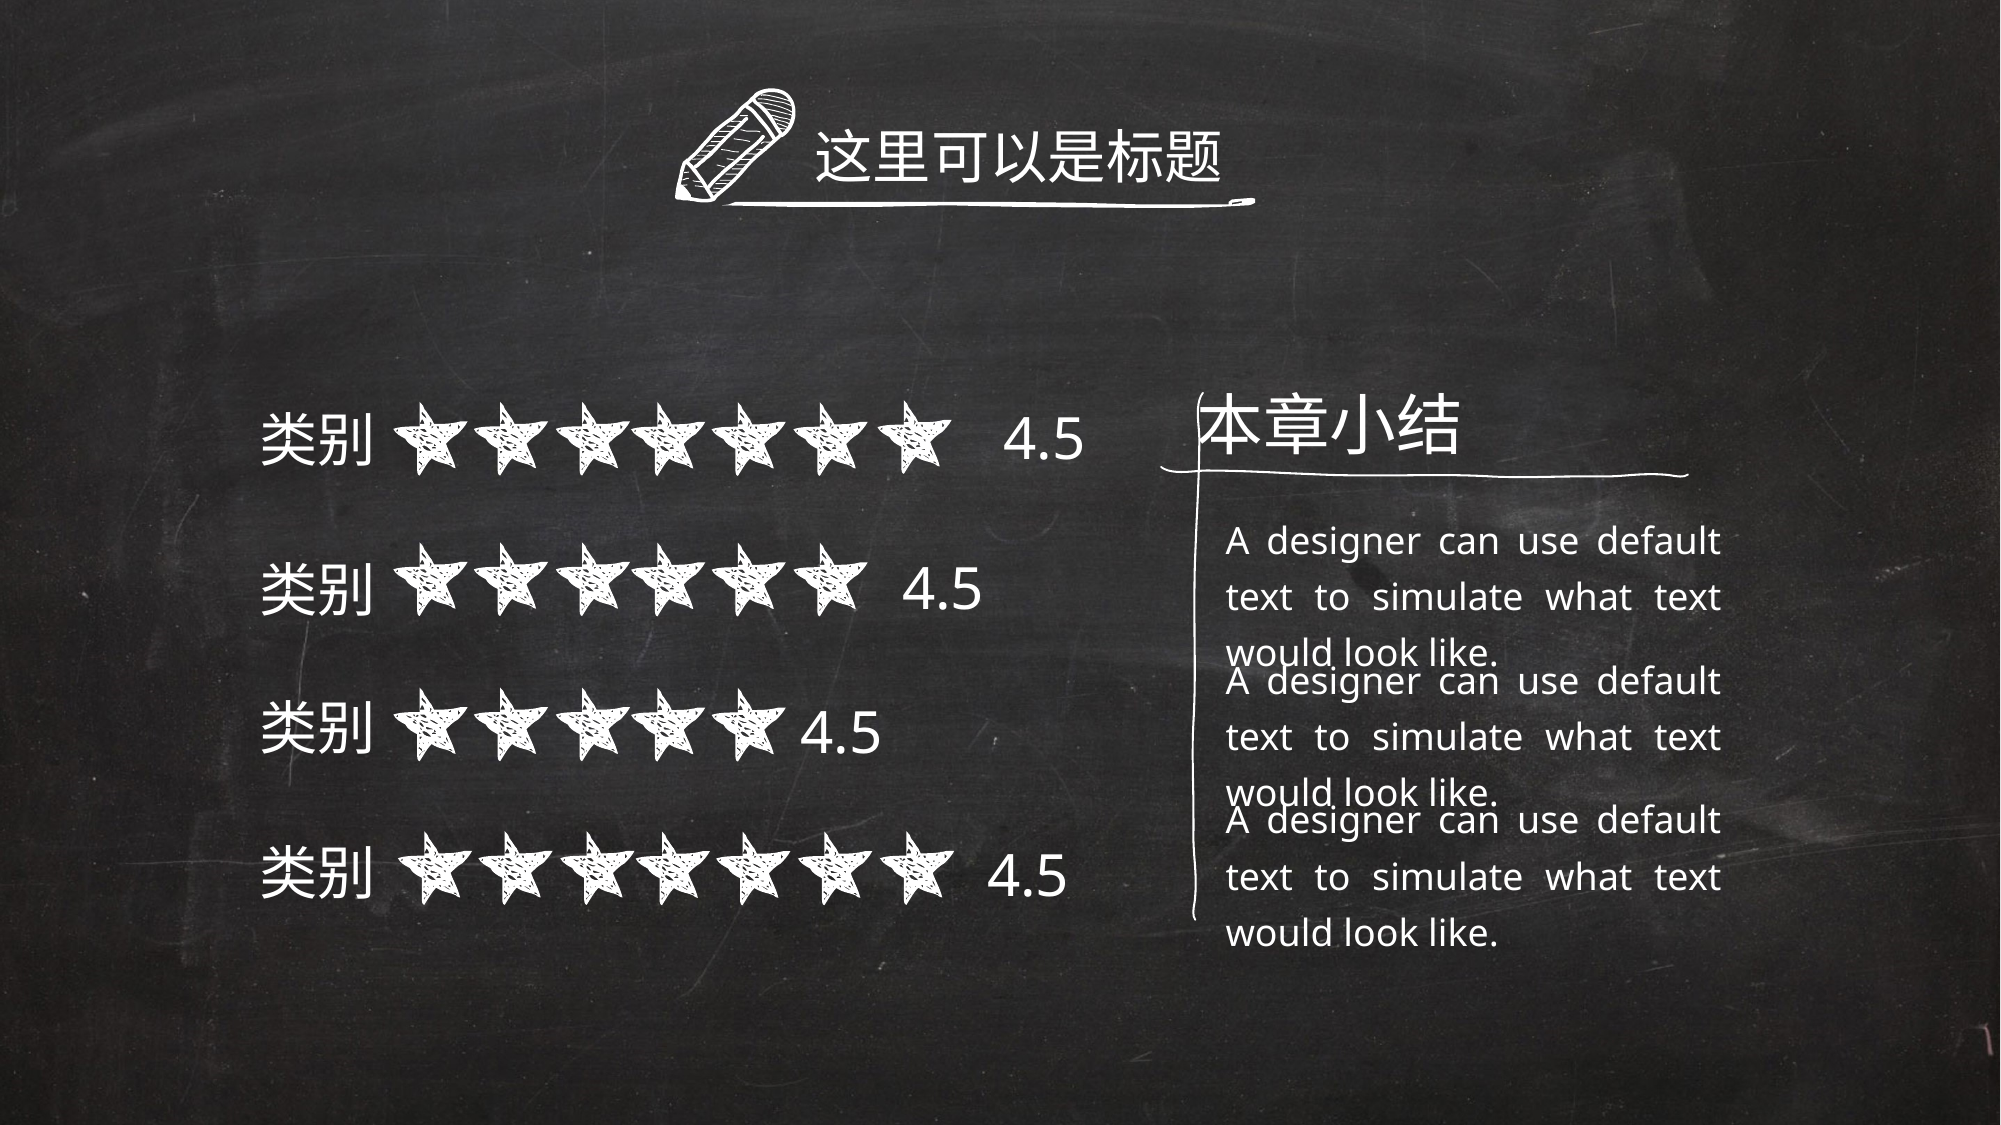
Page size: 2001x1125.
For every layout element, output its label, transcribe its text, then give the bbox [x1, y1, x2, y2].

text_box [1160, 466, 1197, 474]
text_box [555, 542, 631, 617]
text_box [555, 687, 631, 762]
text_box [631, 542, 706, 617]
text_box 4.5 [887, 544, 1040, 629]
text_box A designer can use default text to simulate what text would look like. [1210, 498, 1737, 637]
text_box [631, 687, 706, 762]
text_box [1200, 469, 1689, 479]
text_box 4.5 [785, 687, 939, 773]
text_box [478, 831, 553, 905]
text_box [798, 831, 873, 906]
text_box 4.5 [988, 394, 1142, 479]
text_box [880, 831, 955, 905]
text_box [877, 400, 952, 474]
text_box [393, 401, 468, 476]
picture [0, 0, 2001, 1125]
text_box [1191, 392, 1204, 921]
text_box [473, 542, 549, 617]
text_box A designer can use default text to simulate what text would look like. [1210, 637, 1737, 777]
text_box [675, 88, 1285, 208]
text_box 类别 [244, 828, 398, 914]
text_box [711, 402, 786, 476]
text_box [393, 542, 468, 617]
text_box [631, 402, 706, 476]
text_box 类别 [244, 395, 398, 481]
text_box 类别 [244, 545, 398, 631]
text_box [397, 831, 473, 905]
text_box [793, 542, 868, 617]
text_box [635, 831, 710, 906]
text_box A designer can use default text to simulate what text would look like. [1210, 777, 1737, 962]
text_box [711, 687, 786, 762]
text_box [473, 687, 549, 762]
text_box 4.5 [972, 830, 1125, 916]
text_box [393, 687, 468, 762]
text_box [793, 402, 868, 476]
text_box [716, 831, 791, 906]
text_box [473, 401, 549, 476]
text_box [555, 401, 631, 476]
text_box [560, 831, 635, 905]
text_box 本章小结 [1181, 375, 1479, 470]
text_box 类别 [244, 684, 398, 769]
text_box [711, 542, 786, 617]
